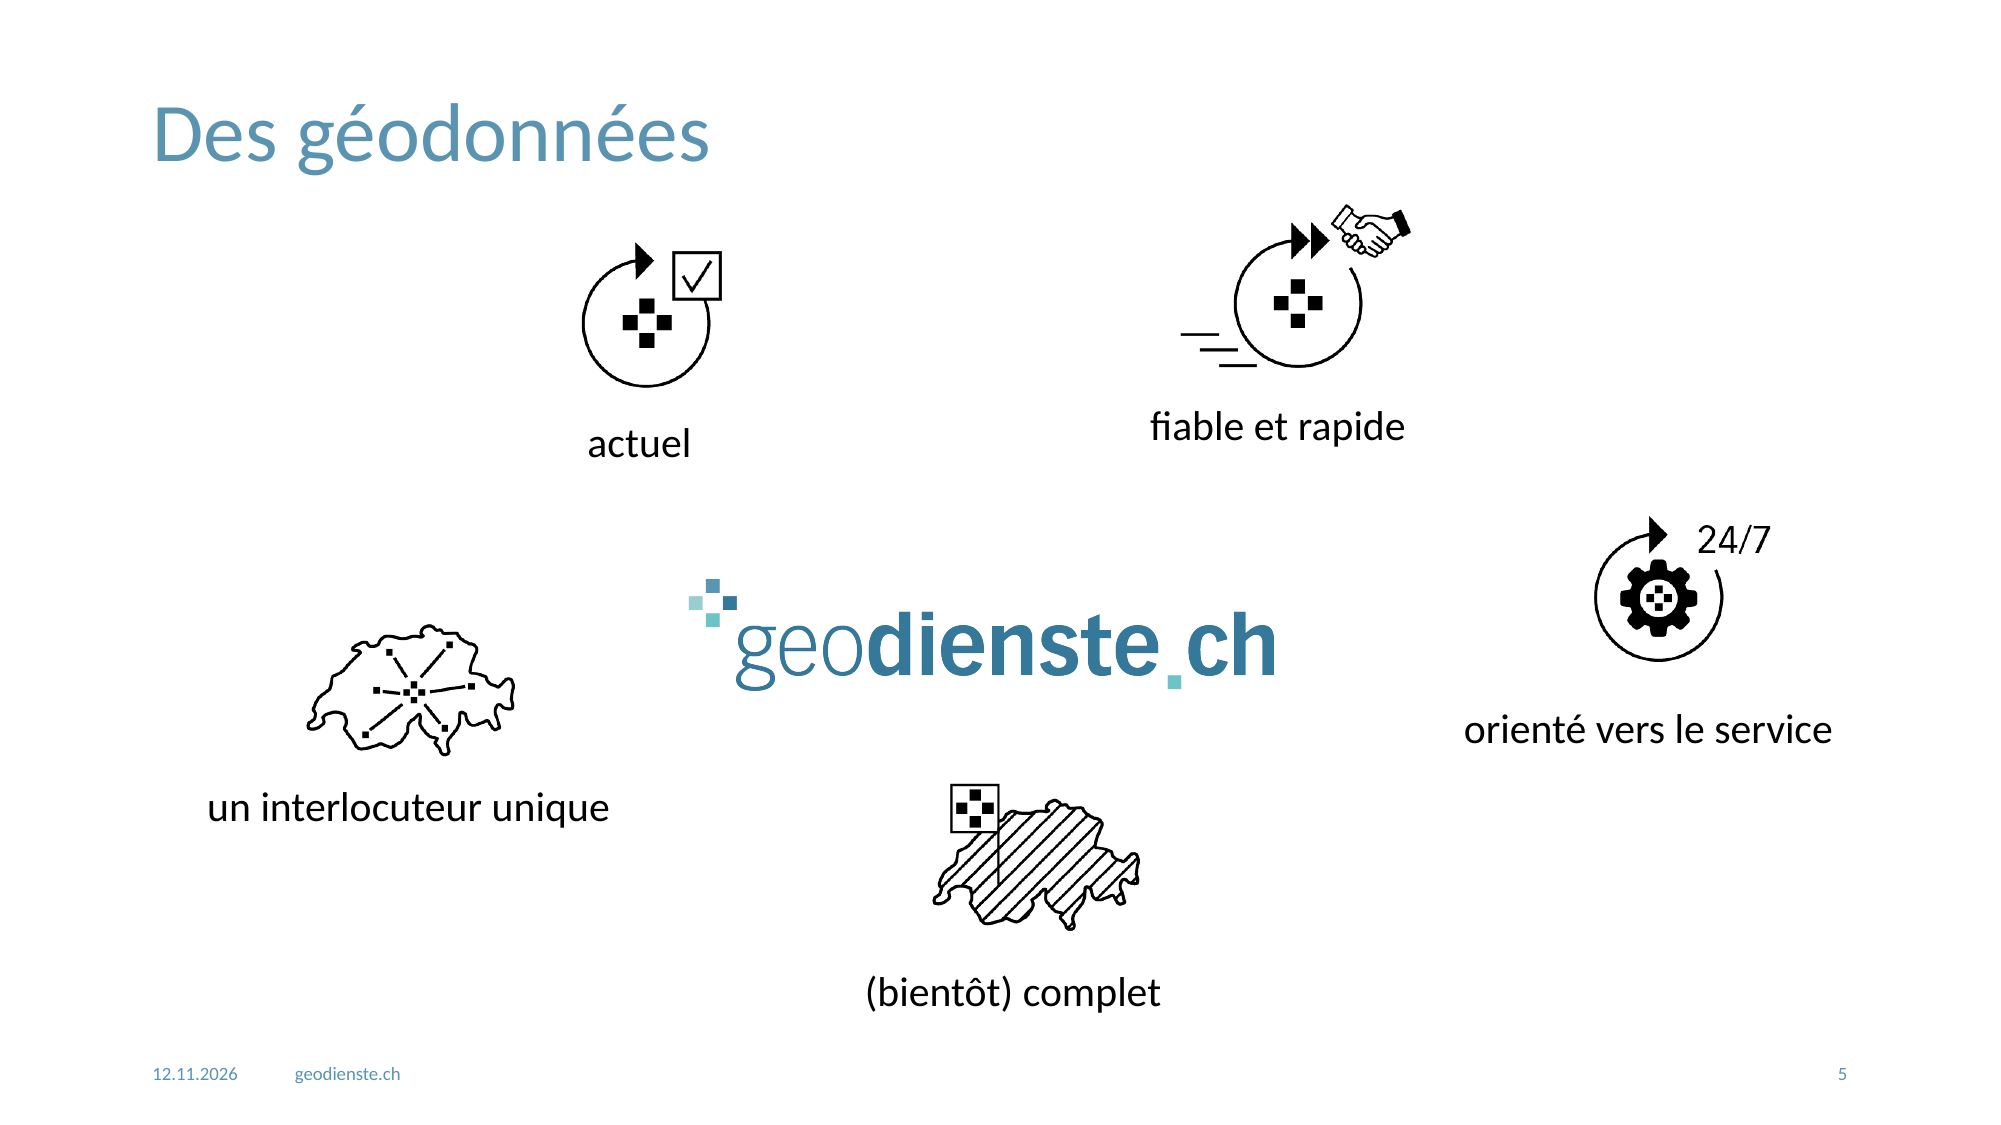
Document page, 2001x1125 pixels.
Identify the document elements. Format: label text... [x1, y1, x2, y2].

text_box actuel [572, 408, 850, 479]
picture [279, 571, 554, 779]
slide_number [137, 1042, 279, 1103]
text_box un interlocuteur unique [192, 771, 694, 885]
text_box orienté vers le service [1449, 694, 1879, 855]
picture [510, 205, 784, 413]
text_box fiable et rapide [1135, 390, 1463, 545]
slide_number 5 [1412, 1042, 1863, 1103]
picture [1516, 478, 1791, 686]
picture [646, 553, 1356, 954]
picture [1162, 180, 1436, 388]
title Des géodonnées [137, 81, 1436, 195]
footer geodienste.ch [279, 1042, 763, 1103]
text_box (bientôt) complet [849, 956, 1223, 1072]
